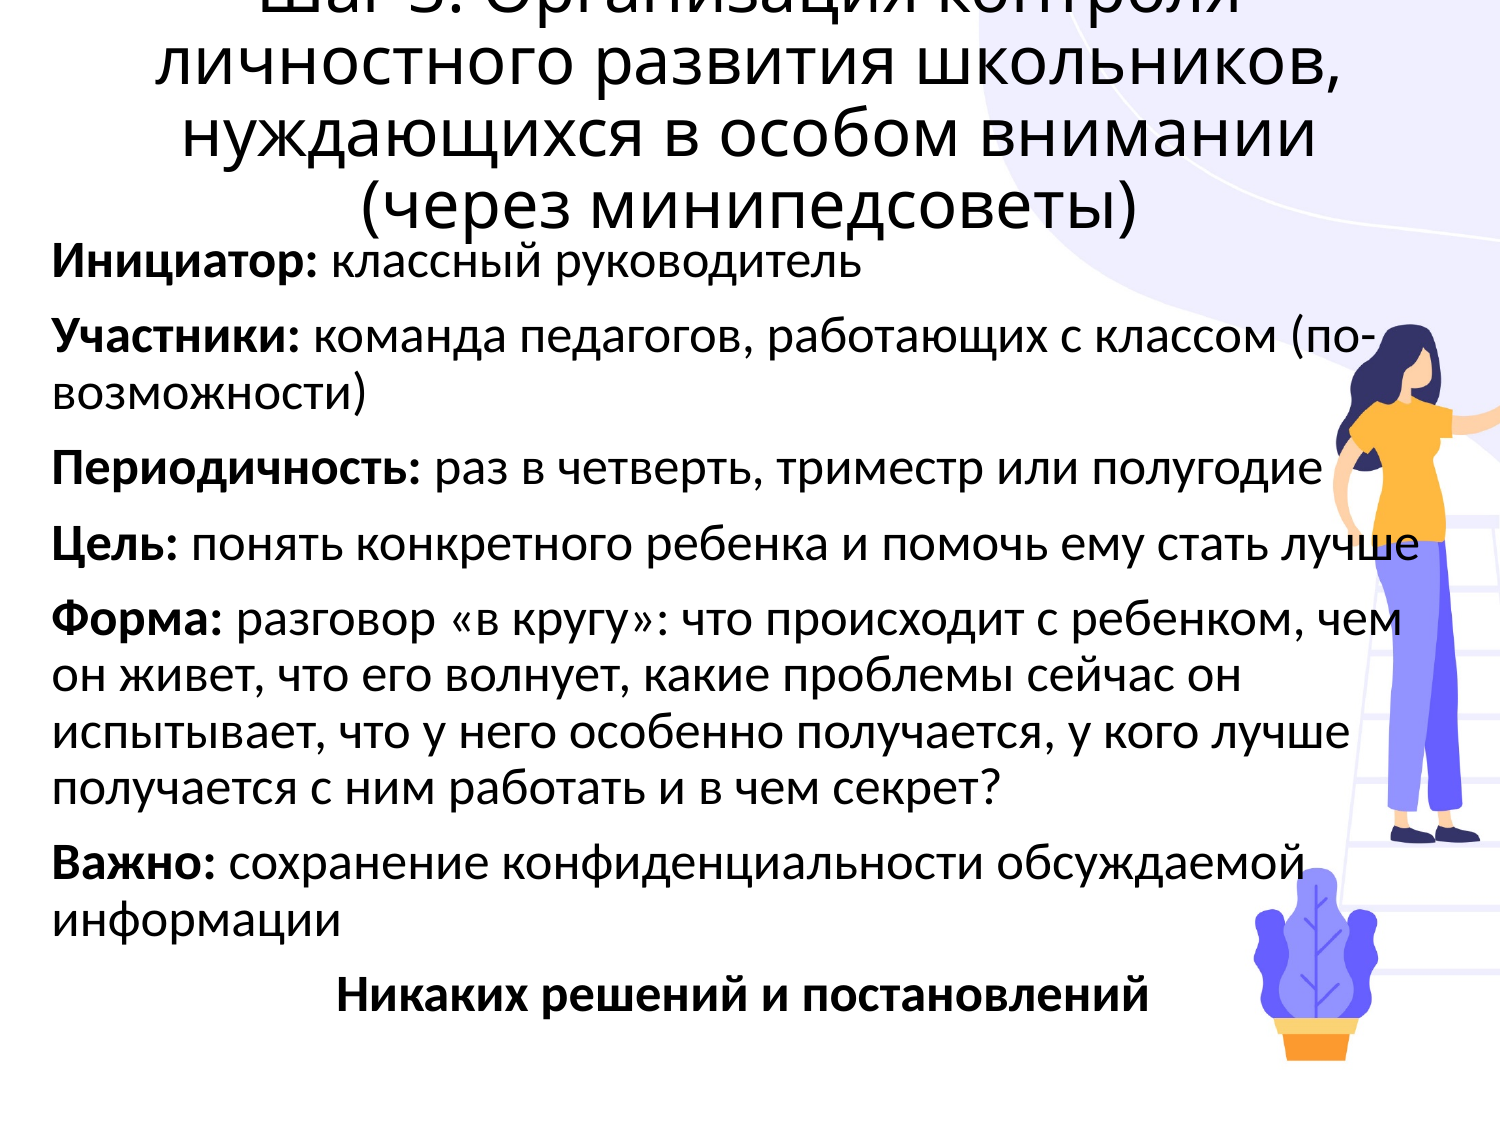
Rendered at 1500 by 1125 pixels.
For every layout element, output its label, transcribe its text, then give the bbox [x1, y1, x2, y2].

picture [0, 0, 1500, 1125]
title Шаг 3. Организация контроля личностного развития школьников, нуждающихся в особом внимании (через минипедсоветы) [103, 18, 1397, 180]
list Инициатор: классный руководитель Участники: команда педагогов, работающих с классом (по-возможности) Периодичность: раз в четверть, триместр или полугодие Цель: понять конкретного ребенка и помочь ему стать лучше Форма: разговор «в кругу»: что происходит с ребенком, чем он живет, что его волнует, какие проблемы сейчас он испытывает, что у него особенно получается, у кого лучше получается с ним работать и в чем секрет? Важно: сохранение конфиденциальности обсуждаемой информации Никаких решений и постановлений [36, 224, 1450, 1046]
